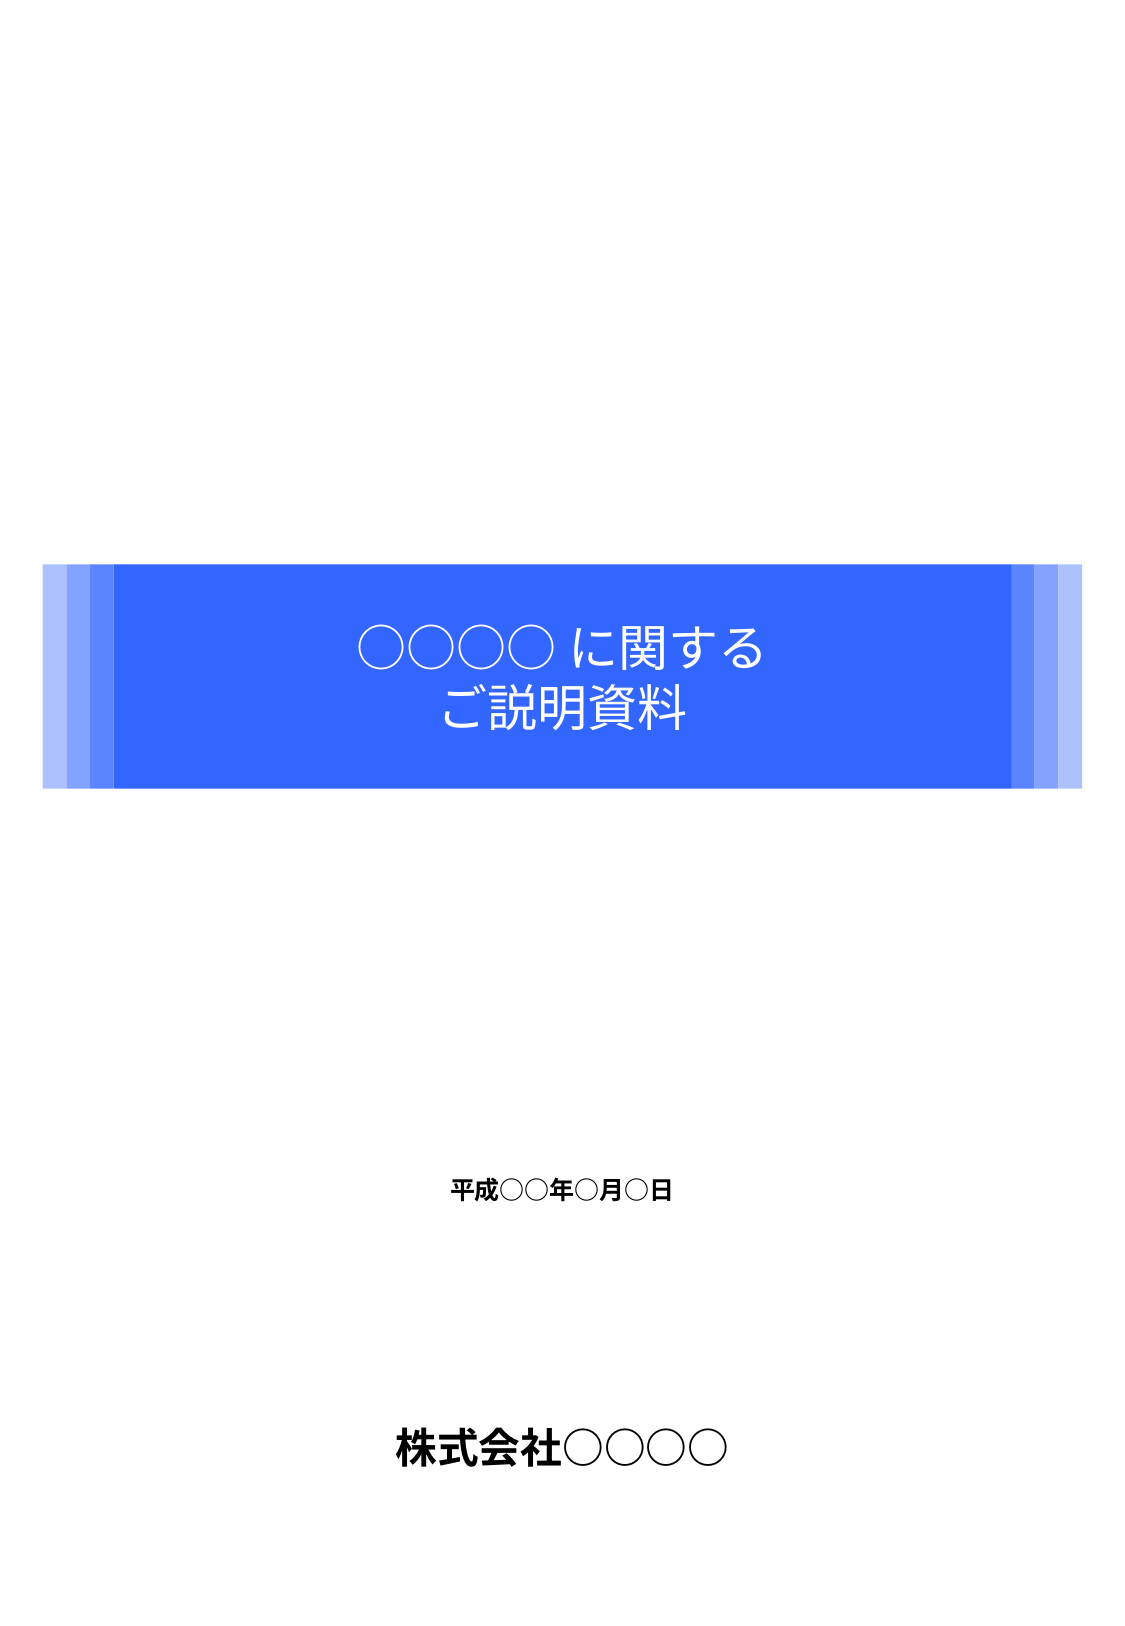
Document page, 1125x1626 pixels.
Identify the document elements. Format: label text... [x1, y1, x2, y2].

text_box [90, 564, 114, 789]
text_box 平成○○年○月○日 [0, 1166, 1125, 1212]
text_box ○○○○に関する ご説明資料 [114, 564, 1011, 789]
text_box [42, 564, 66, 789]
text_box [1058, 564, 1083, 789]
text_box 株式会社○○○○ [0, 1414, 1125, 1480]
text_box [1011, 564, 1034, 789]
text_box [1034, 564, 1058, 789]
text_box [66, 564, 90, 789]
